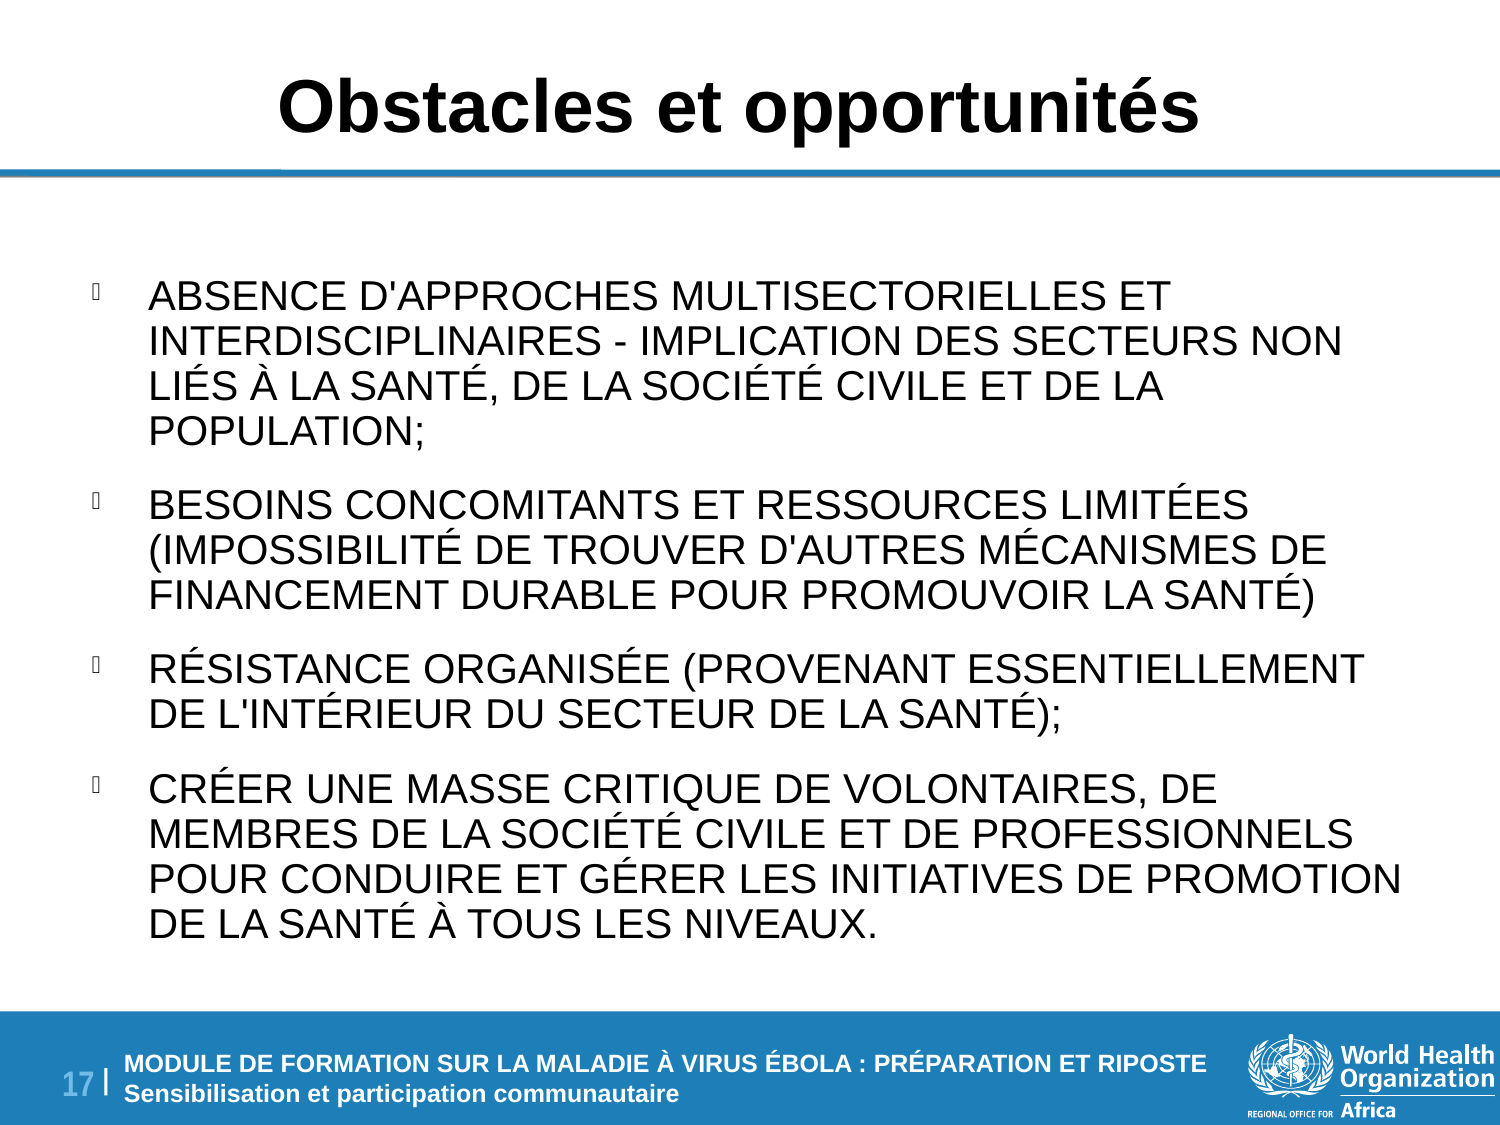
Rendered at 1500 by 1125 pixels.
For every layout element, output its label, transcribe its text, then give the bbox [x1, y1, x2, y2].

list ABSENCE D'APPROCHES MULTISECTORIELLES ET INTERDISCIPLINAIRES - IMPLICATION DES SECTEURS NON LIÉS À LA SANTÉ, DE LA SOCIÉTÉ CIVILE ET DE LA POPULATION; BESOINS CONCOMITANTS ET RESSOURCES LIMITÉES (IMPOSSIBILITÉ DE TROUVER D'AUTRES MÉCANISMES DE FINANCEMENT DURABLE POUR PROMOUVOIR LA SANTÉ) RÉSISTANCE ORGANISÉE (PROVENANT ESSENTIELLEMENT DE L'INTÉRIEUR DU SECTEUR DE LA SANTÉ); CRÉER UNE MASSE CRITIQUE DE VOLONTAIRES, DE MEMBRES DE LA SOCIÉTÉ CIVILE ET DE PROFESSIONNELS POUR CONDUIRE ET GÉRER LES INITIATIVES DE PROMOTION DE LA SANTÉ À TOUS LES NIVEAUX. [76, 267, 1427, 941]
title Obstacles et opportunités [75, 45, 1425, 161]
